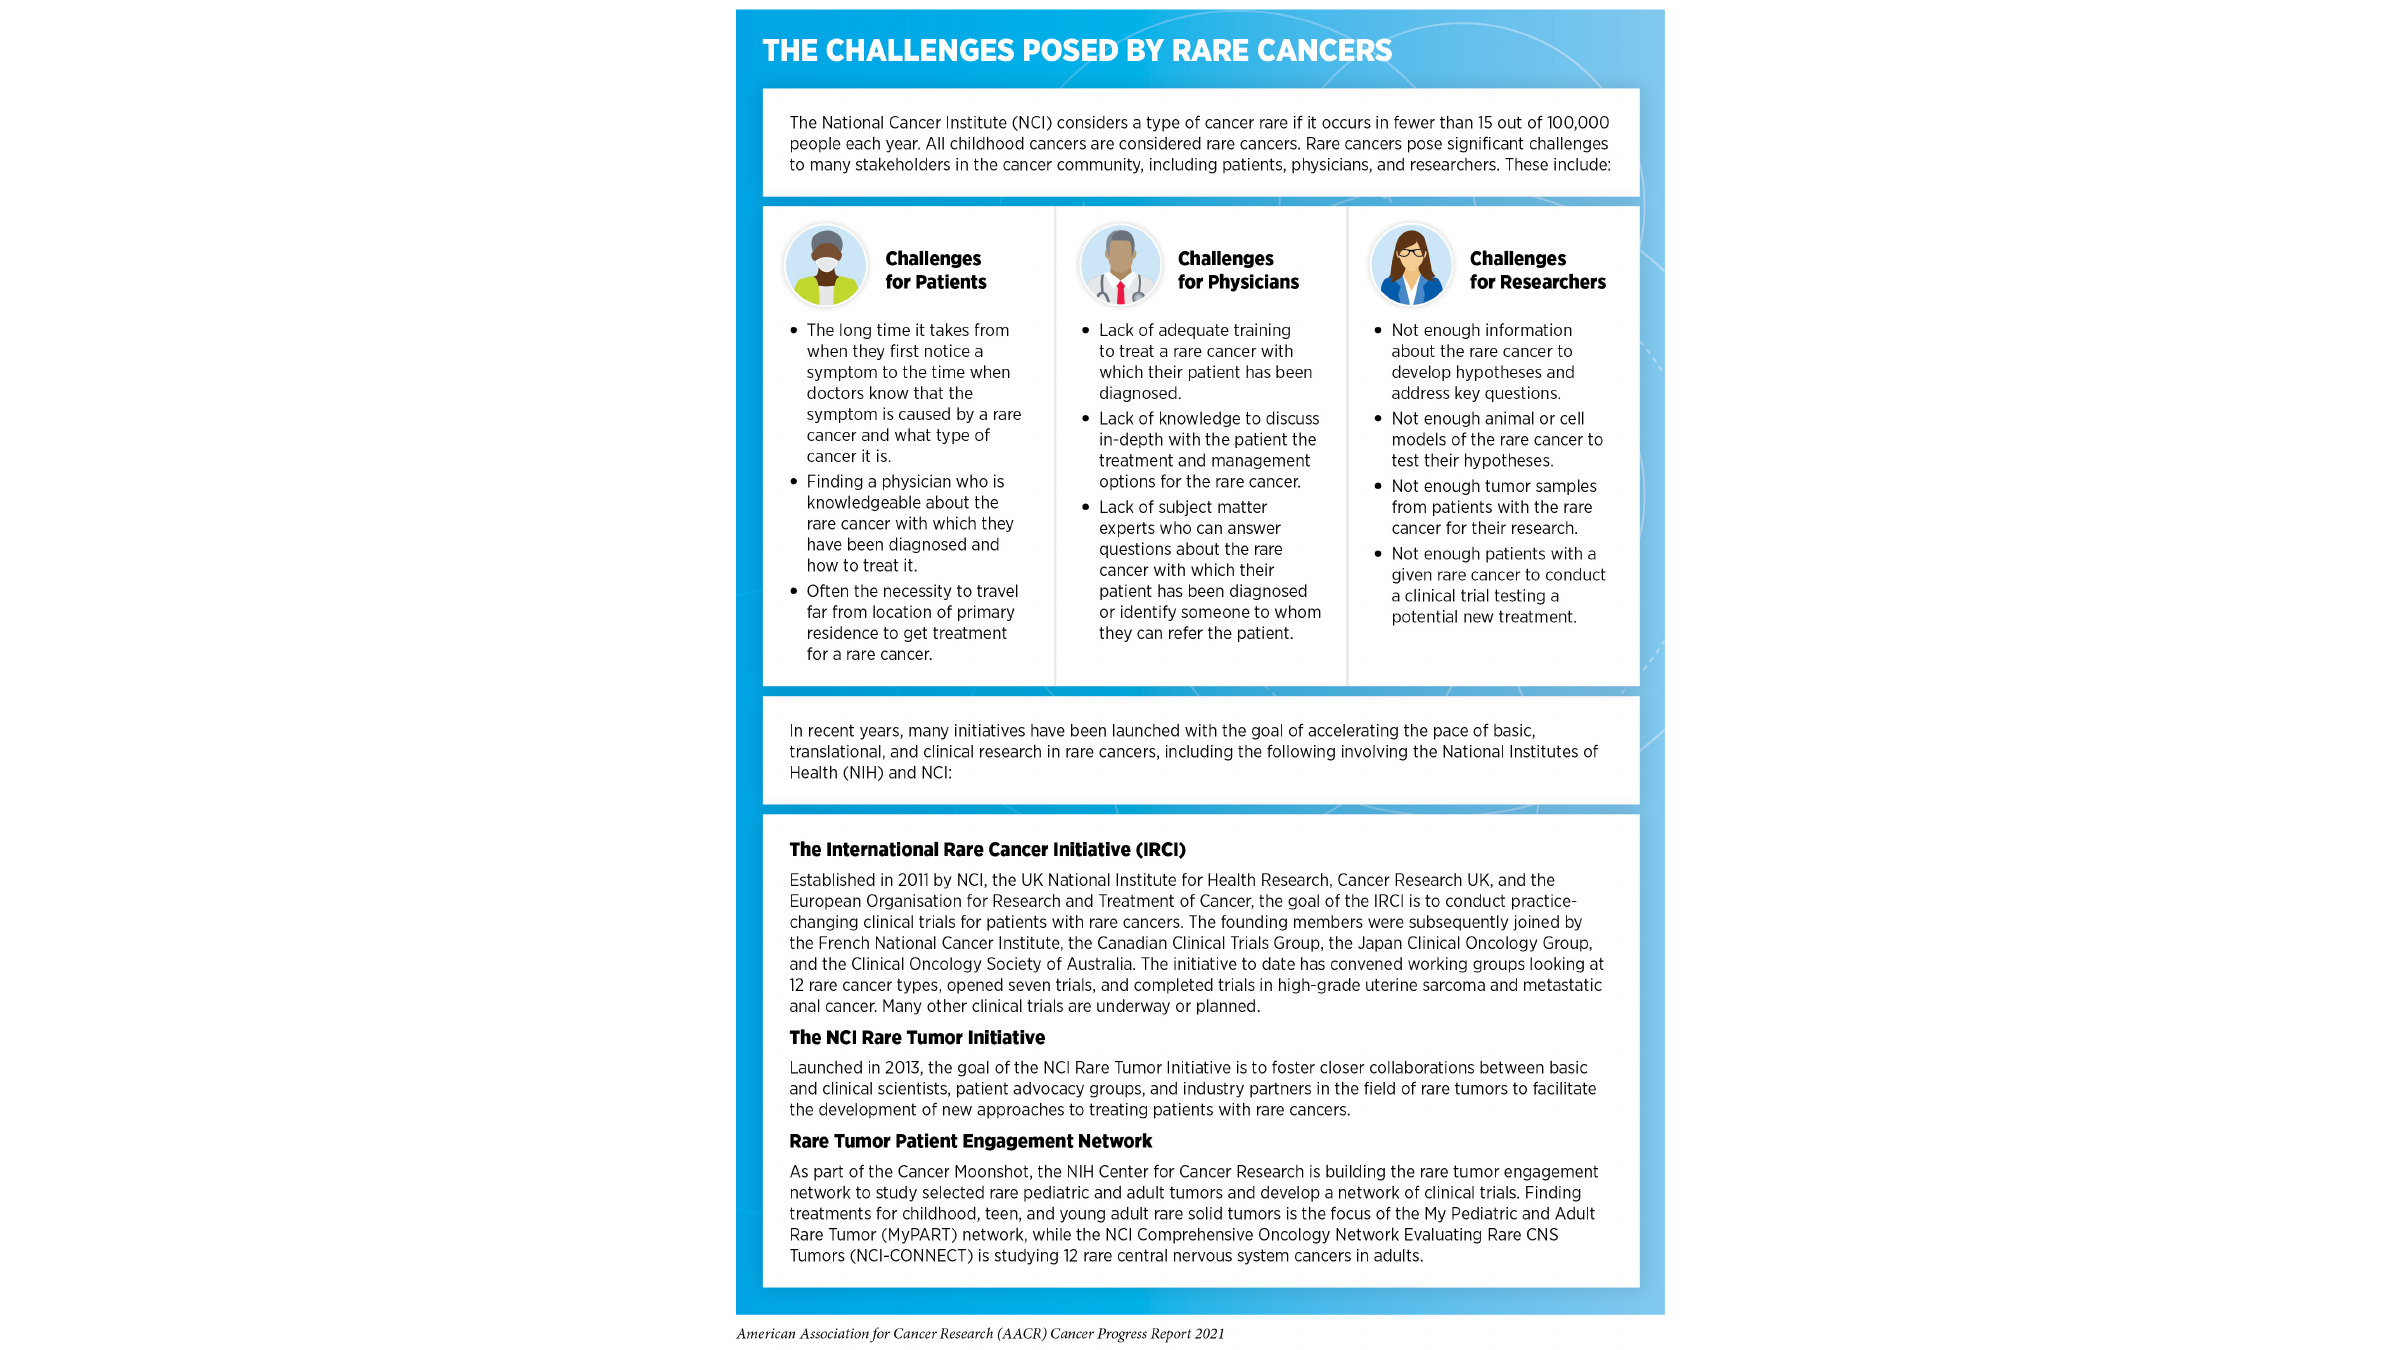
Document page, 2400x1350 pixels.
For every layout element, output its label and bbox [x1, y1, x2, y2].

picture [727, 0, 1673, 1350]
